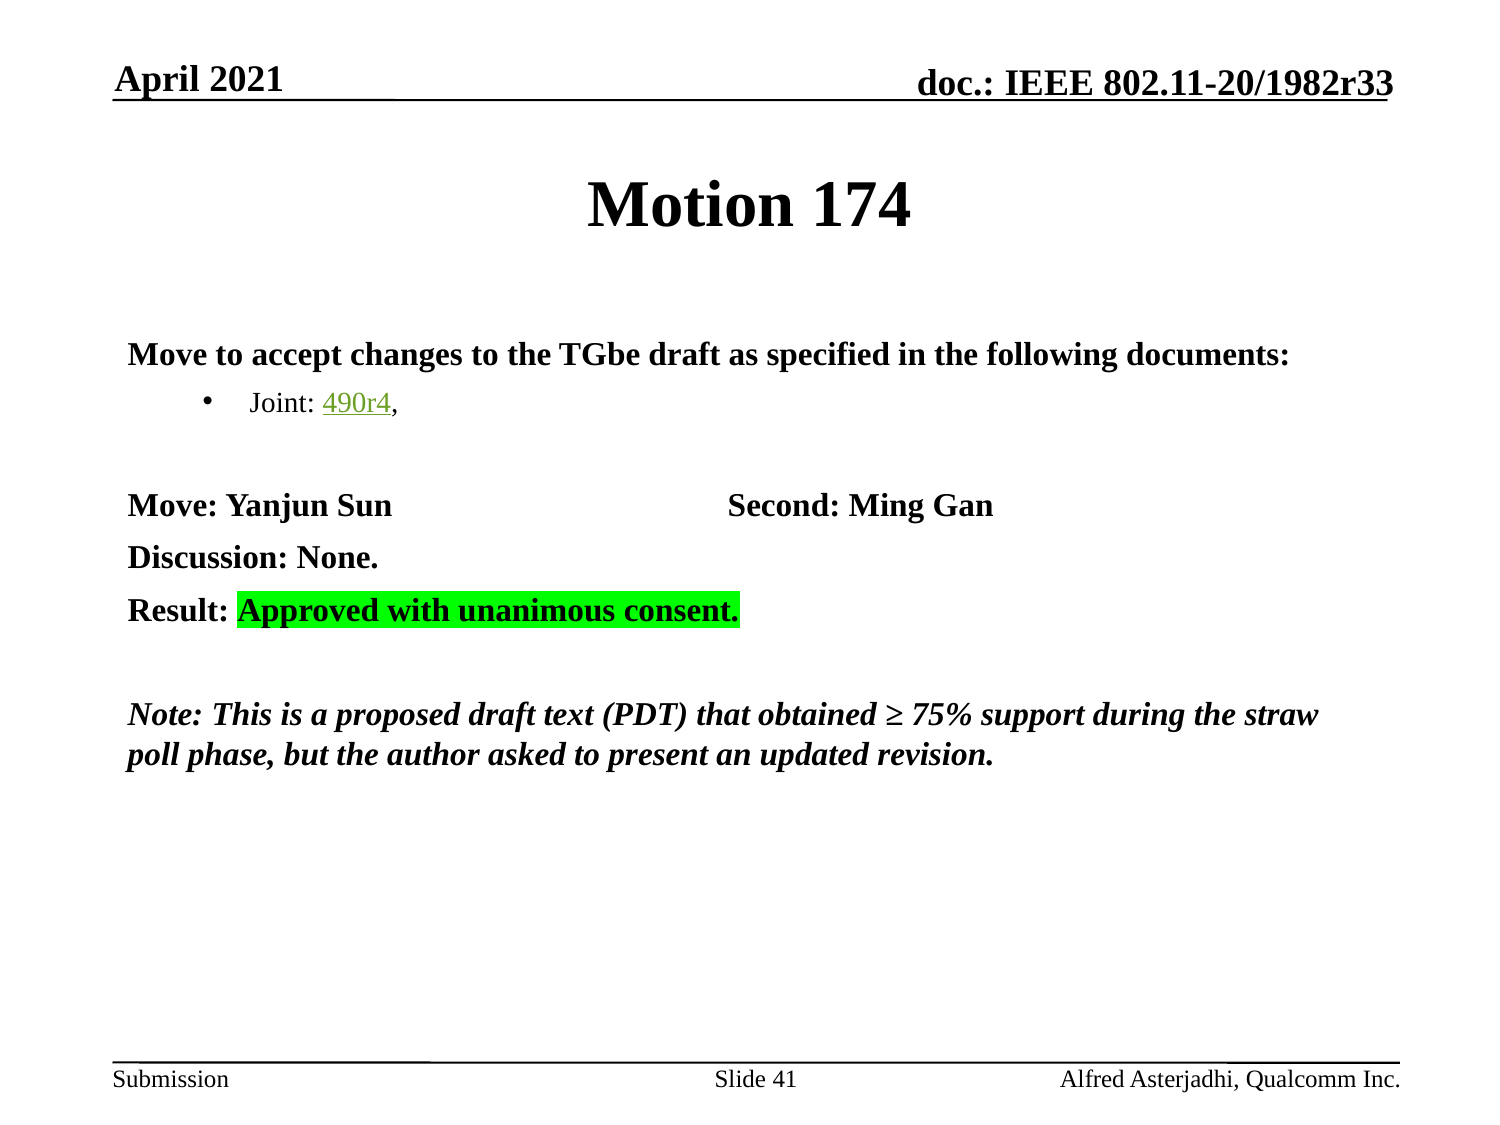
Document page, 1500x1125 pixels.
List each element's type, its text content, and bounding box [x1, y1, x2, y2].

title Motion 174 [112, 112, 1388, 288]
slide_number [114, 54, 423, 100]
slide_number Slide 41 [712, 1061, 800, 1123]
footer Alfred Asterjadhi, Qualcomm Inc. [878, 1061, 1402, 1093]
list Move to accept changes to the TGbe draft as specified in the following documents: Joint: 490r4, Move: Yanjun Sun Second: Ming Gan Discussion: None. Result: Approved with unanimous consent. Note: This is a proposed draft text (PDT) that obtained ≥ 75% support during the straw poll phase, but the author asked to present an updated revision. [112, 324, 1388, 1000]
